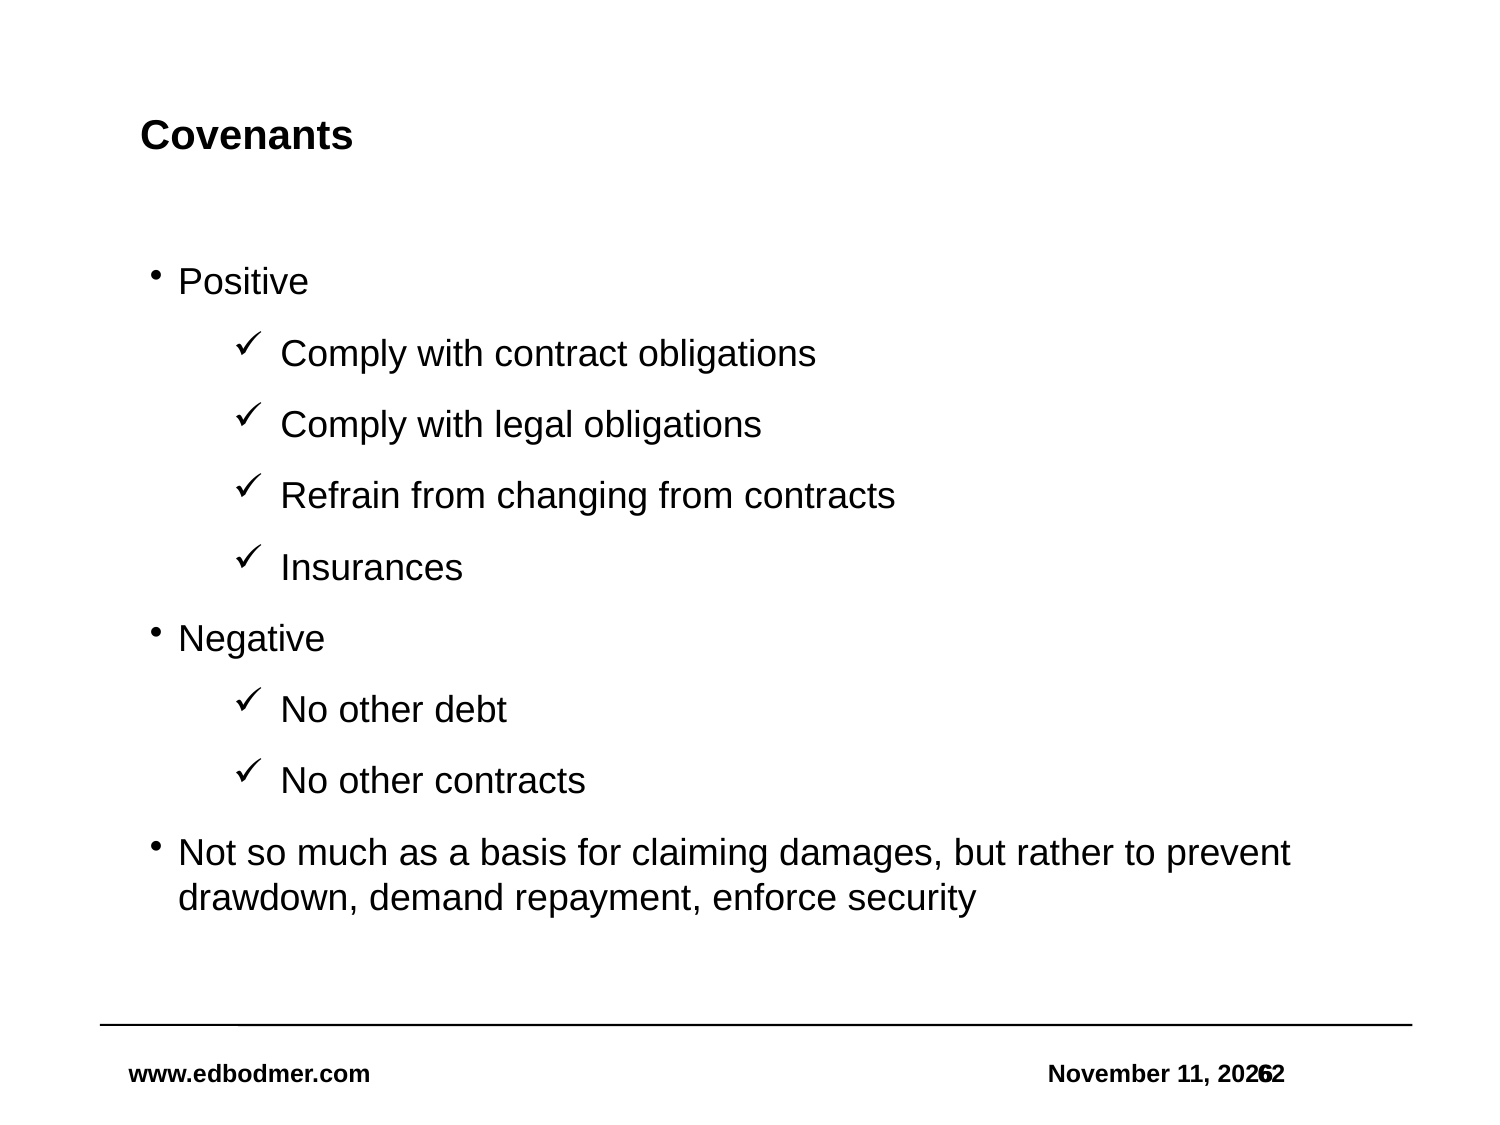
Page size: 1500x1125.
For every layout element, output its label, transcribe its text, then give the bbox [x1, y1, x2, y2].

title Covenants [124, 99, 1288, 226]
list Positive Comply with contract obligations Comply with legal obligations Refrain from changing from contracts Insurances Negative No other debt No other contracts Not so much as a basis for claiming damages, but rather to prevent drawdown, demand repayment, enforce security [124, 249, 1376, 1001]
